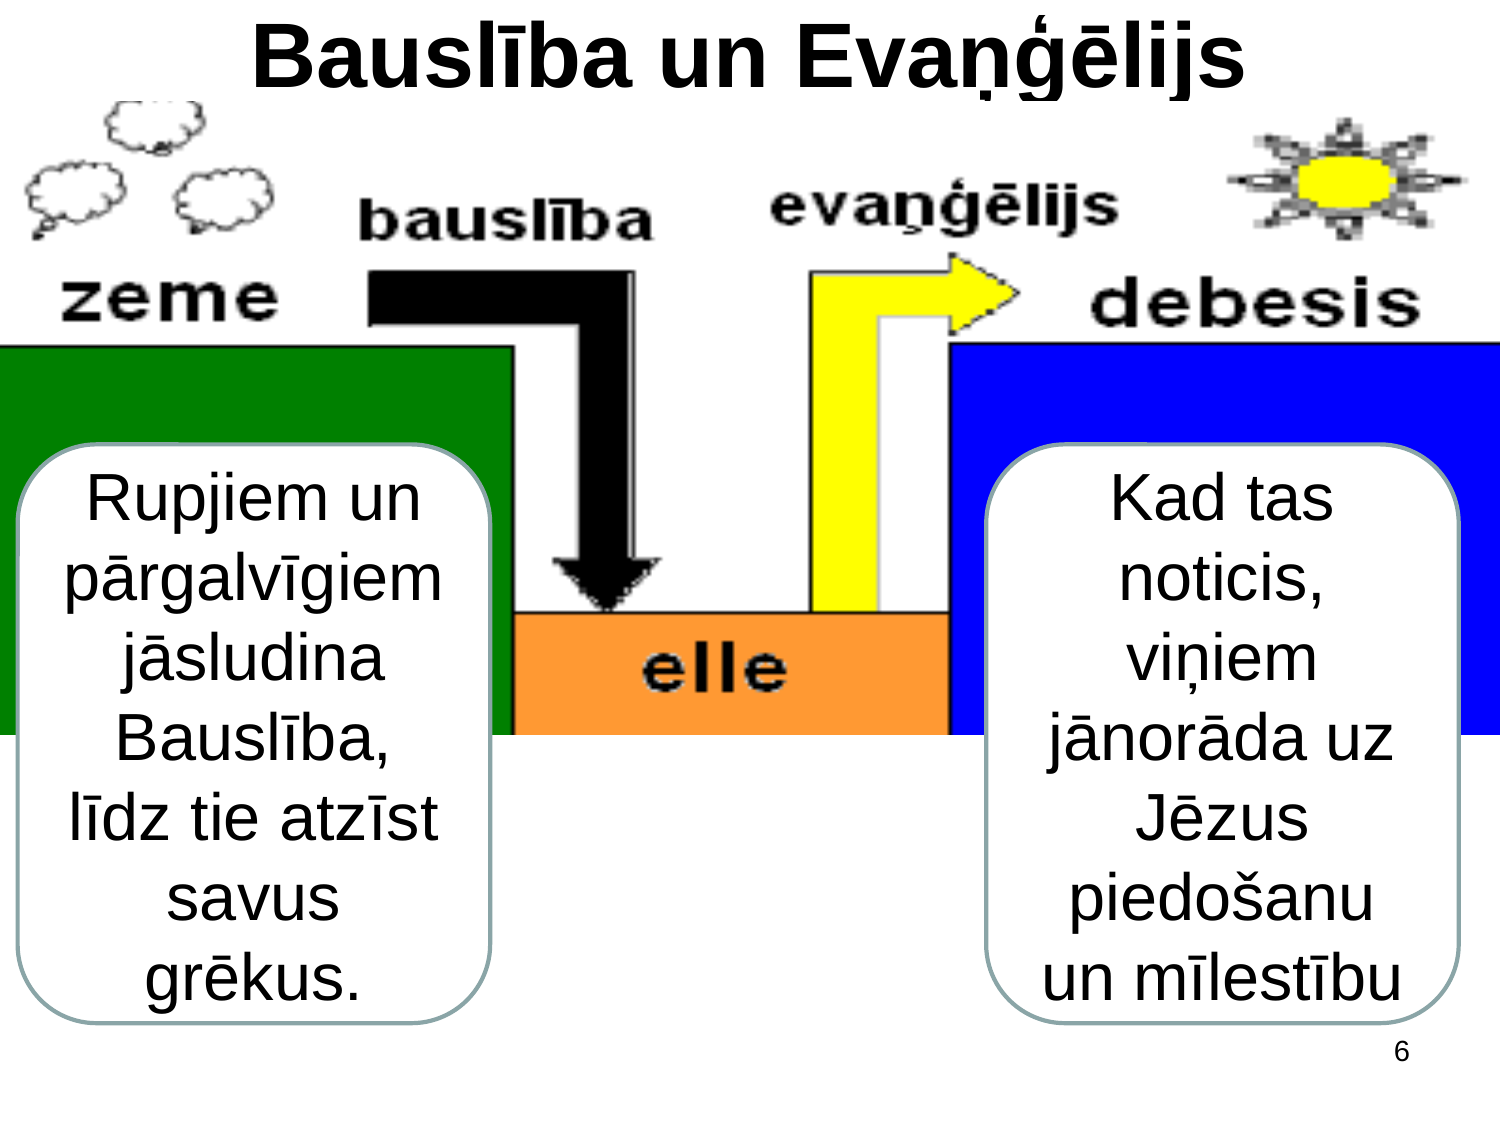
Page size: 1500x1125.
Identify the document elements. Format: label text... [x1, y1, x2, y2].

text_box Rupjiem un pārgalvīgiem jāsludina Bauslība, līdz tie atzīst savus grēkus. [15, 744, 493, 1026]
slide_number 6 [1074, 1024, 1426, 1103]
title Bauslība un Evaņģēlijs [0, 0, 1500, 101]
text_box Kad tas noticis, viņiem jānorāda uz Jēzus piedošanu un mīlestību [984, 744, 1461, 1026]
picture [0, 101, 1500, 736]
